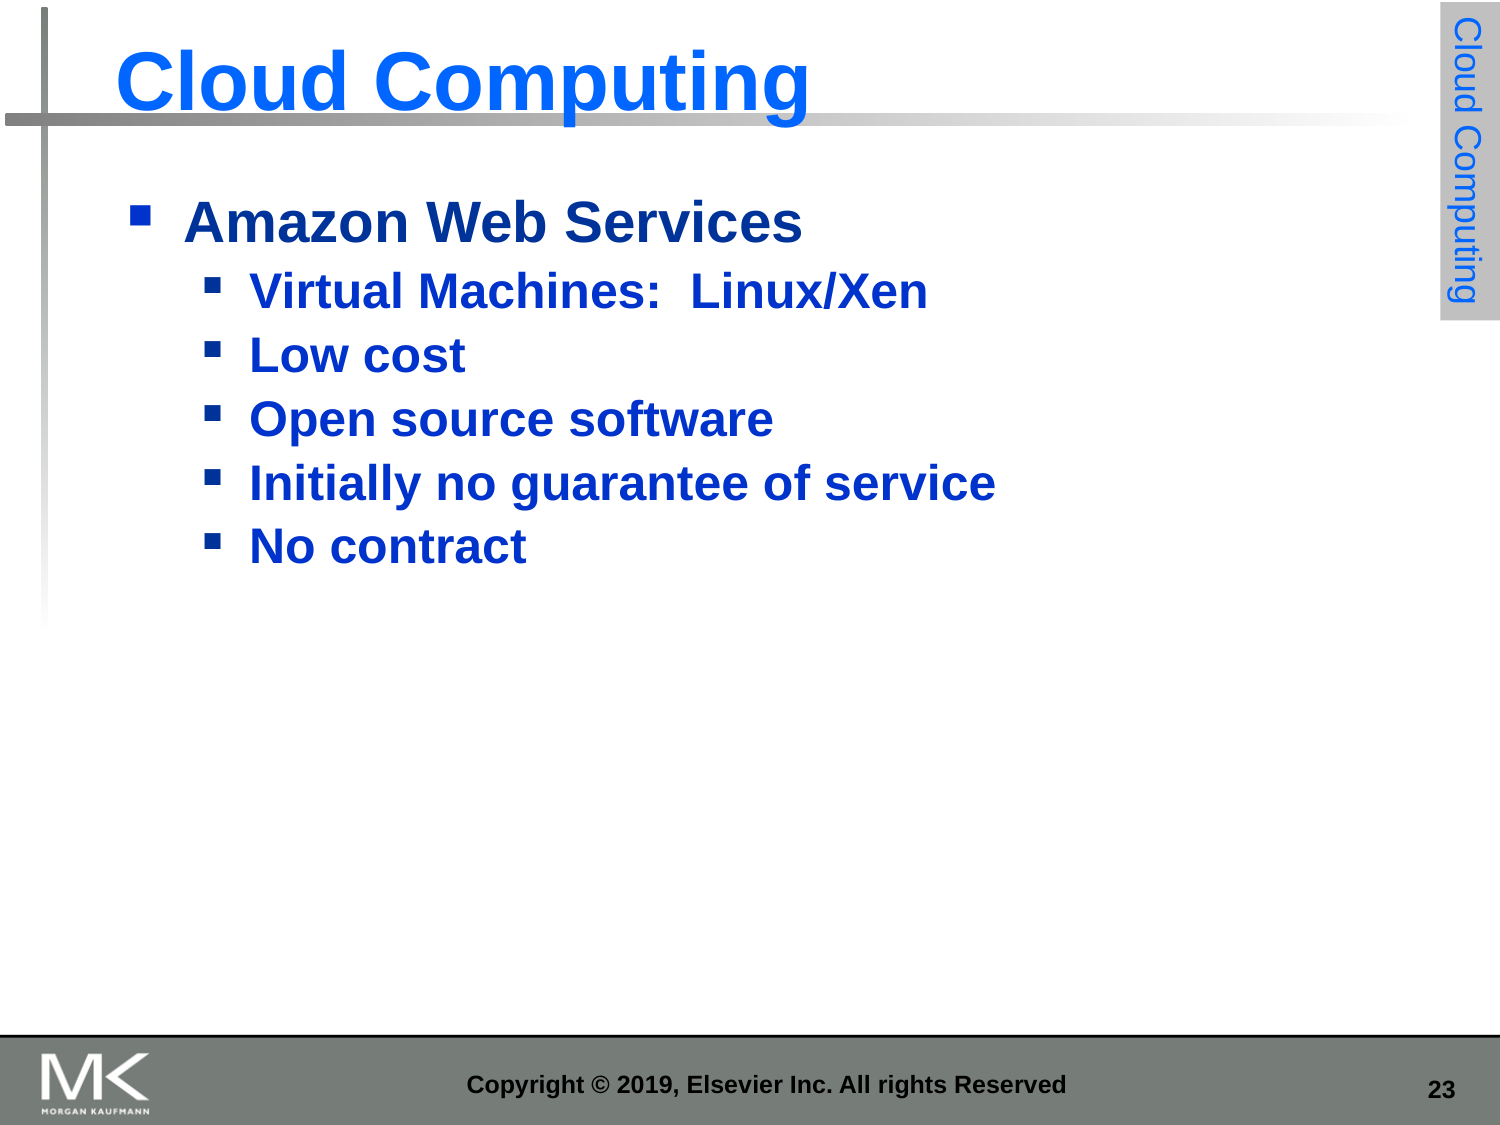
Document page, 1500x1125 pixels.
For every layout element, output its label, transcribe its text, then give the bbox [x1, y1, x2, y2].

picture [29, 1046, 160, 1123]
title Cloud Computing [100, 17, 1440, 135]
footer Copyright © 2019, Elsevier Inc. All rights Reserved [170, 1046, 1365, 1106]
text_box Cloud Computing [1440, 2, 1500, 321]
list Amazon Web Services Virtual Machines: Linux/Xen Low cost Open source software Initially no guarantee of service No contract [111, 184, 1436, 1024]
